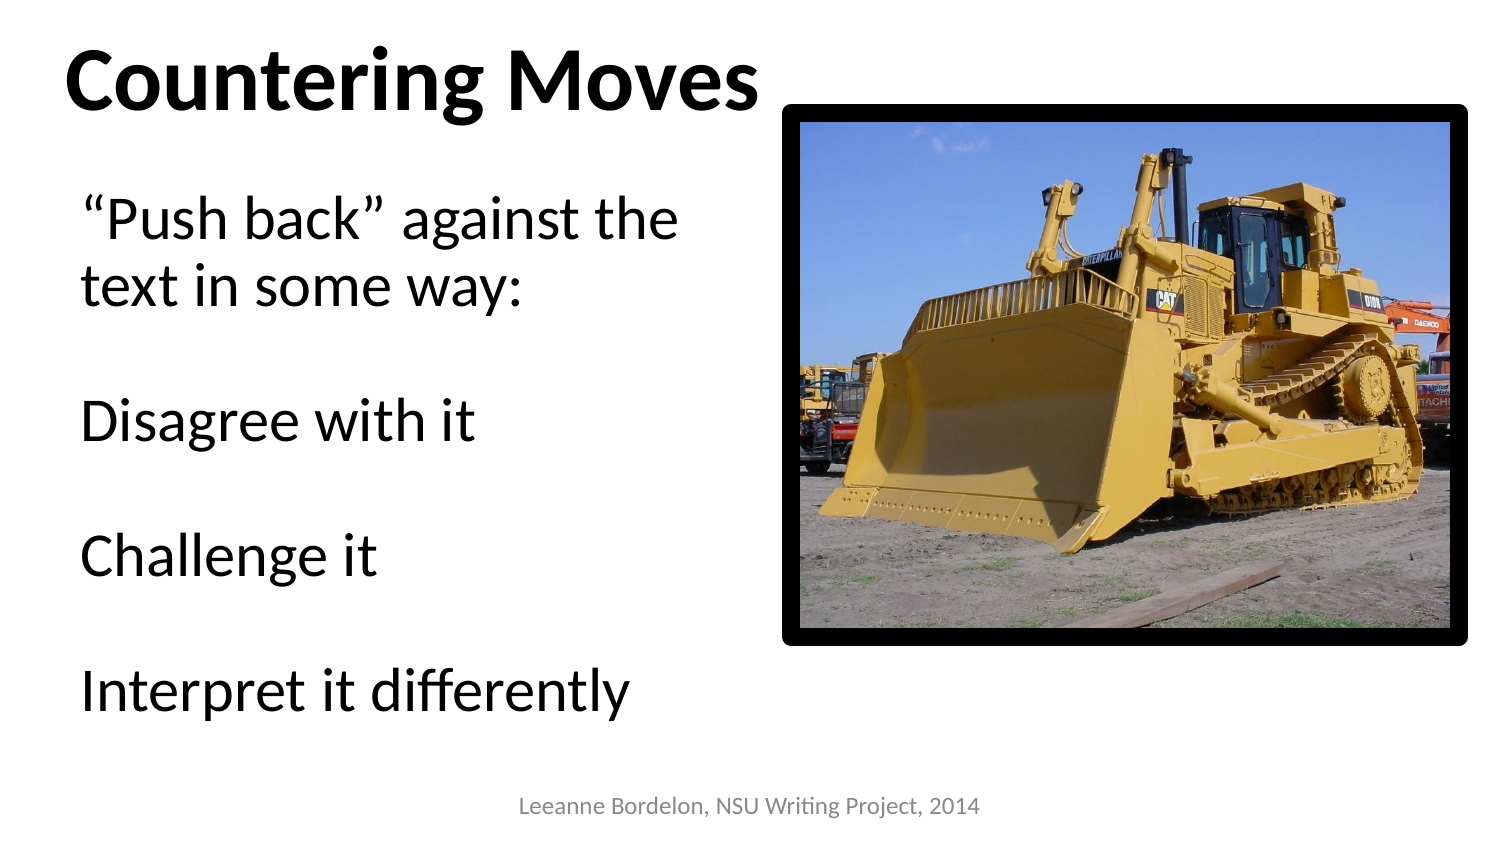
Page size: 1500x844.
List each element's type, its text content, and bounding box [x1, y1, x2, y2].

footer Leeanne Bordelon, NSU Writing Project, 2014 [496, 787, 1004, 822]
text_box “Push back” against the text in some way: Disagree with it Challenge it Interpret it differently [65, 178, 800, 681]
picture [799, 121, 1451, 629]
title Countering Moves [50, 37, 1344, 124]
